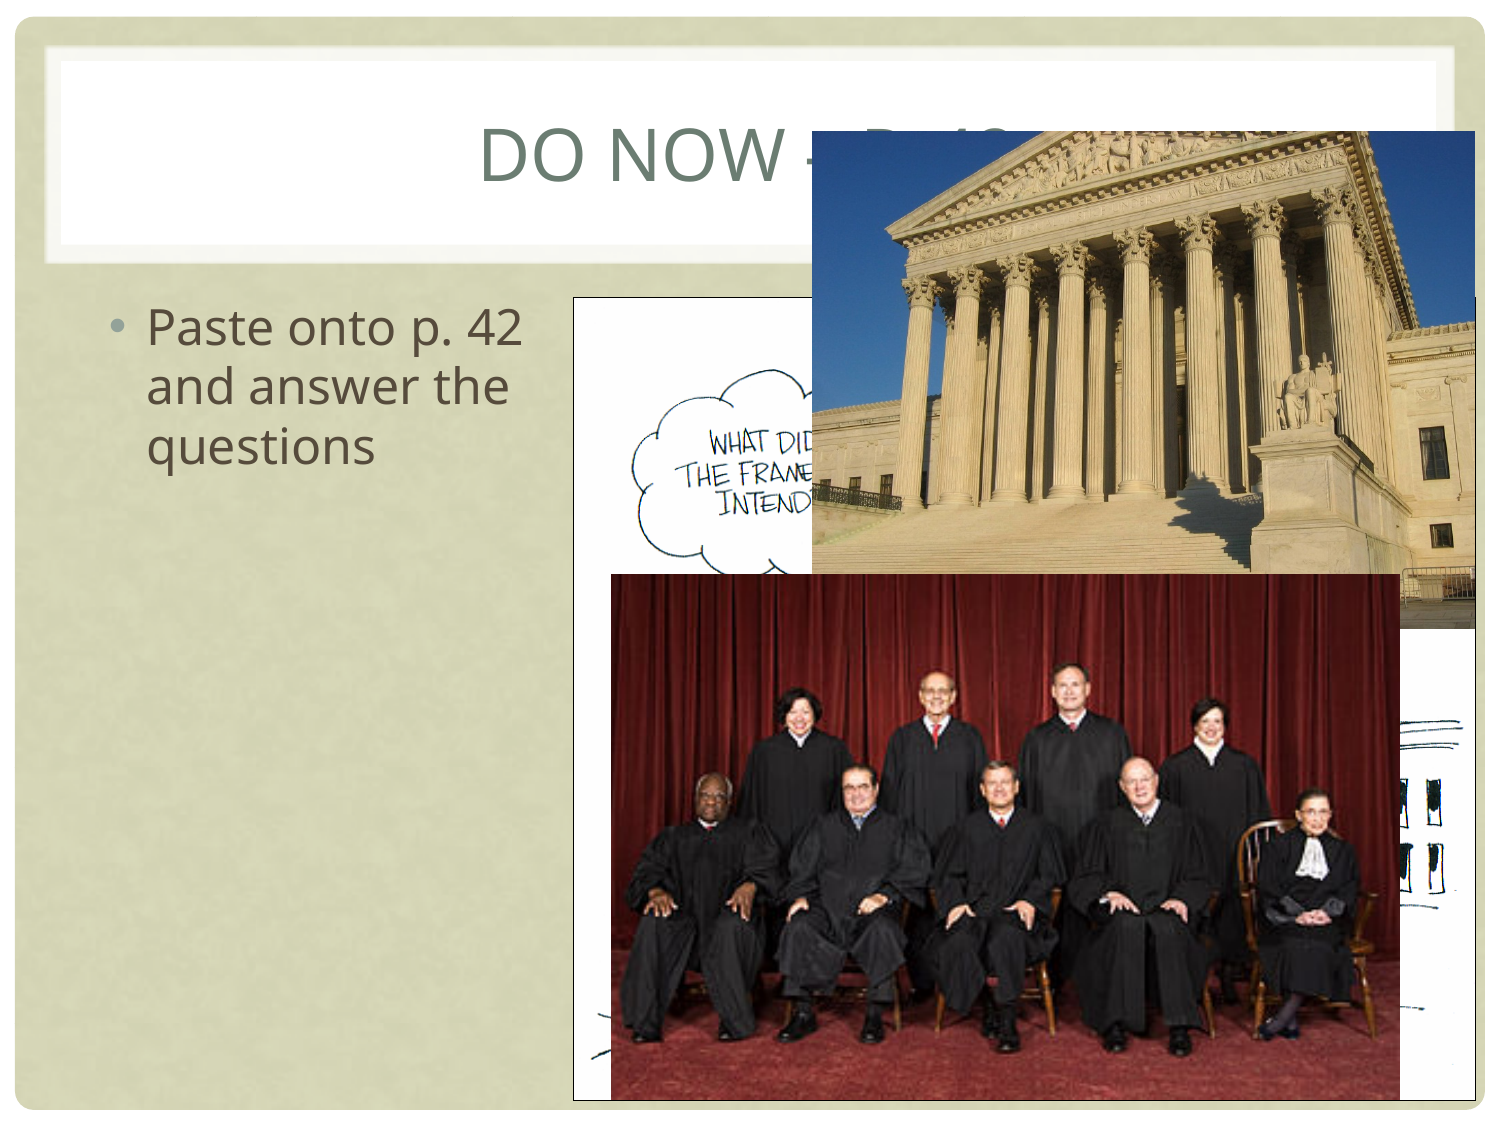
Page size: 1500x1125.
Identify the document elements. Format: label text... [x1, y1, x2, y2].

title Do Now – p. 42 [69, 66, 1425, 238]
picture [574, 131, 1476, 1101]
list Paste onto p. 42 and answer the questions [75, 287, 550, 1005]
